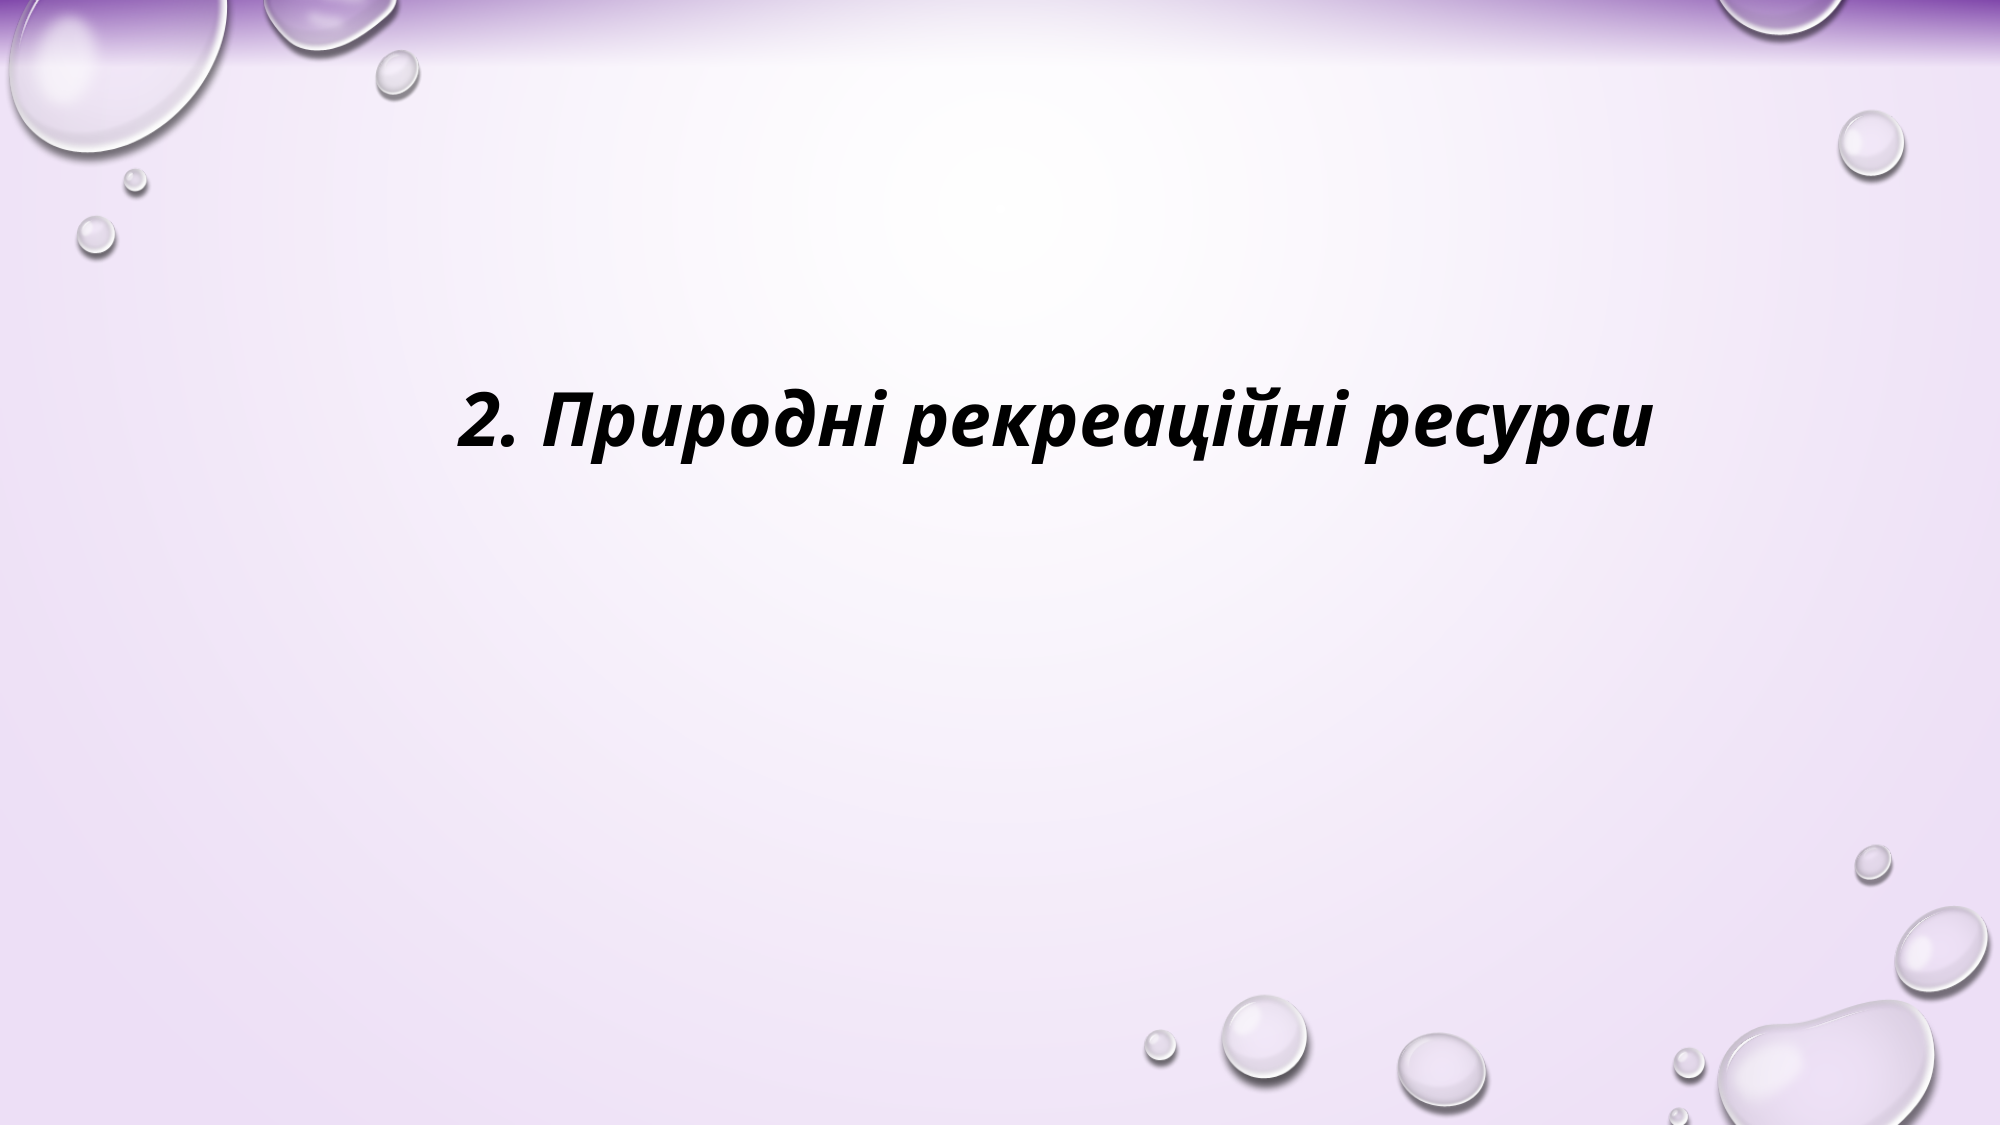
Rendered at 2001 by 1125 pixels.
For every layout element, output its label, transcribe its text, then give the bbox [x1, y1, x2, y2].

picture [0, 0, 2000, 1125]
text_box 2. Природні рекреаційні ресурси [421, 364, 1675, 469]
